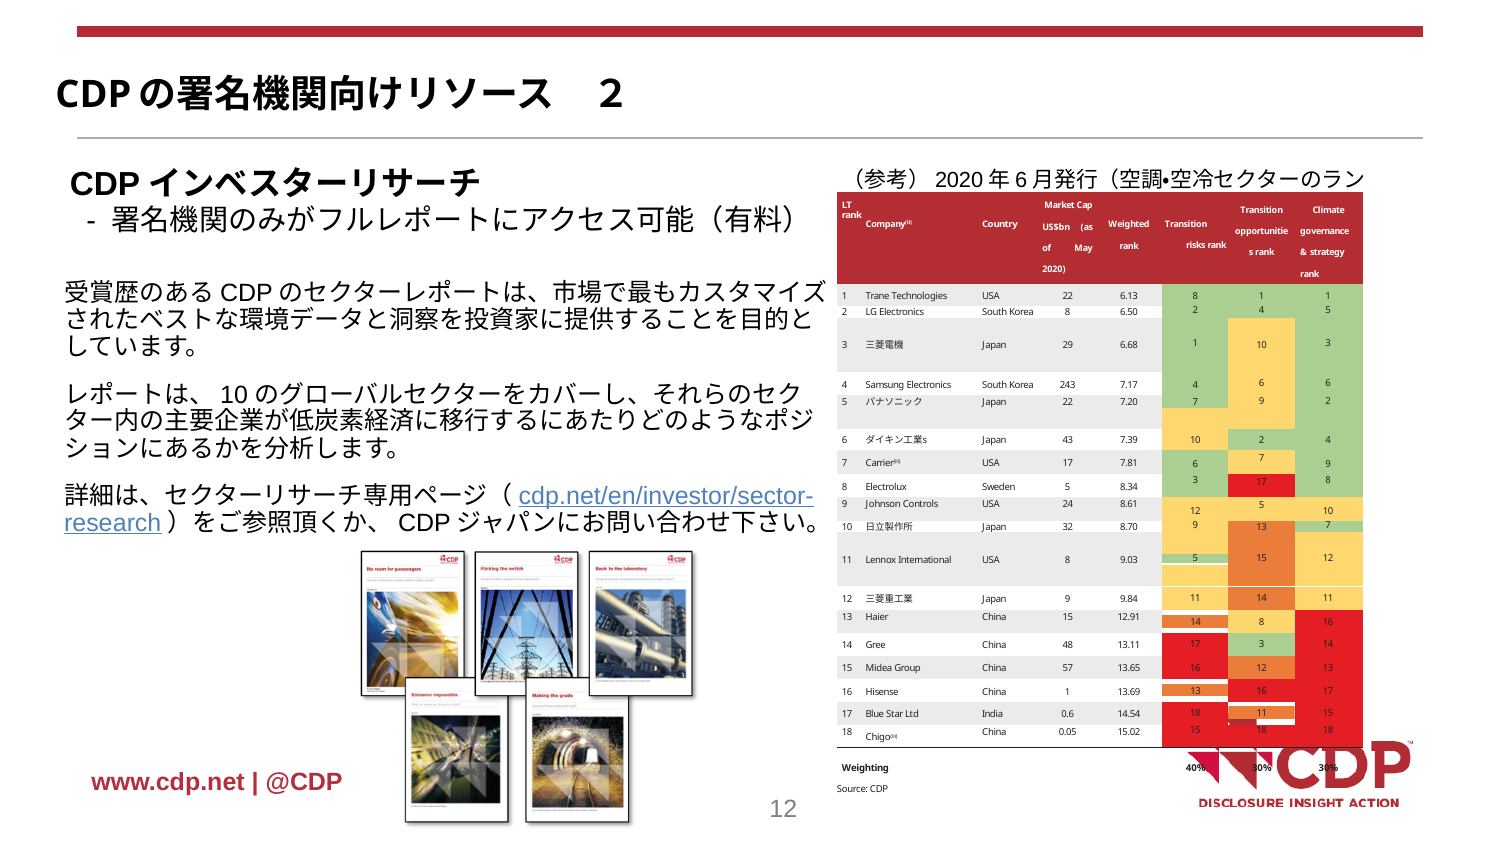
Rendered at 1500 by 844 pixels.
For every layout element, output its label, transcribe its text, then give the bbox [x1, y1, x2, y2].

picture [357, 548, 700, 830]
text_box 受賞歴のあるCDPのセクターレポートは、市場で最もカスタマイズされたベストな環境データと洞察を投資家に提供することを目的としています。 レポートは、10のグローバルセクターをカバーし、それらのセクター内の主要企業が低炭素経済に移行するにあたりどのようなポジションにあるかを分析します。 詳細は、セクターリサーチ専用ページ（cdp.net/en/investor/sector-research）をご参照頂くか、CDPジャパンにお問い合わせ下さい。 [64, 280, 828, 629]
text_box CDPインベスターリサーチ - 署名機関のみがフルレポートにアクセス可能（有料） [55, 154, 837, 245]
picture [836, 191, 1499, 839]
slide_number 12 [705, 784, 831, 830]
title CDPの署名機関向けリソース ２ [55, 65, 632, 120]
text_box （参考）2020年6月発行（空調・空冷セクターのランキング [827, 145, 1394, 183]
